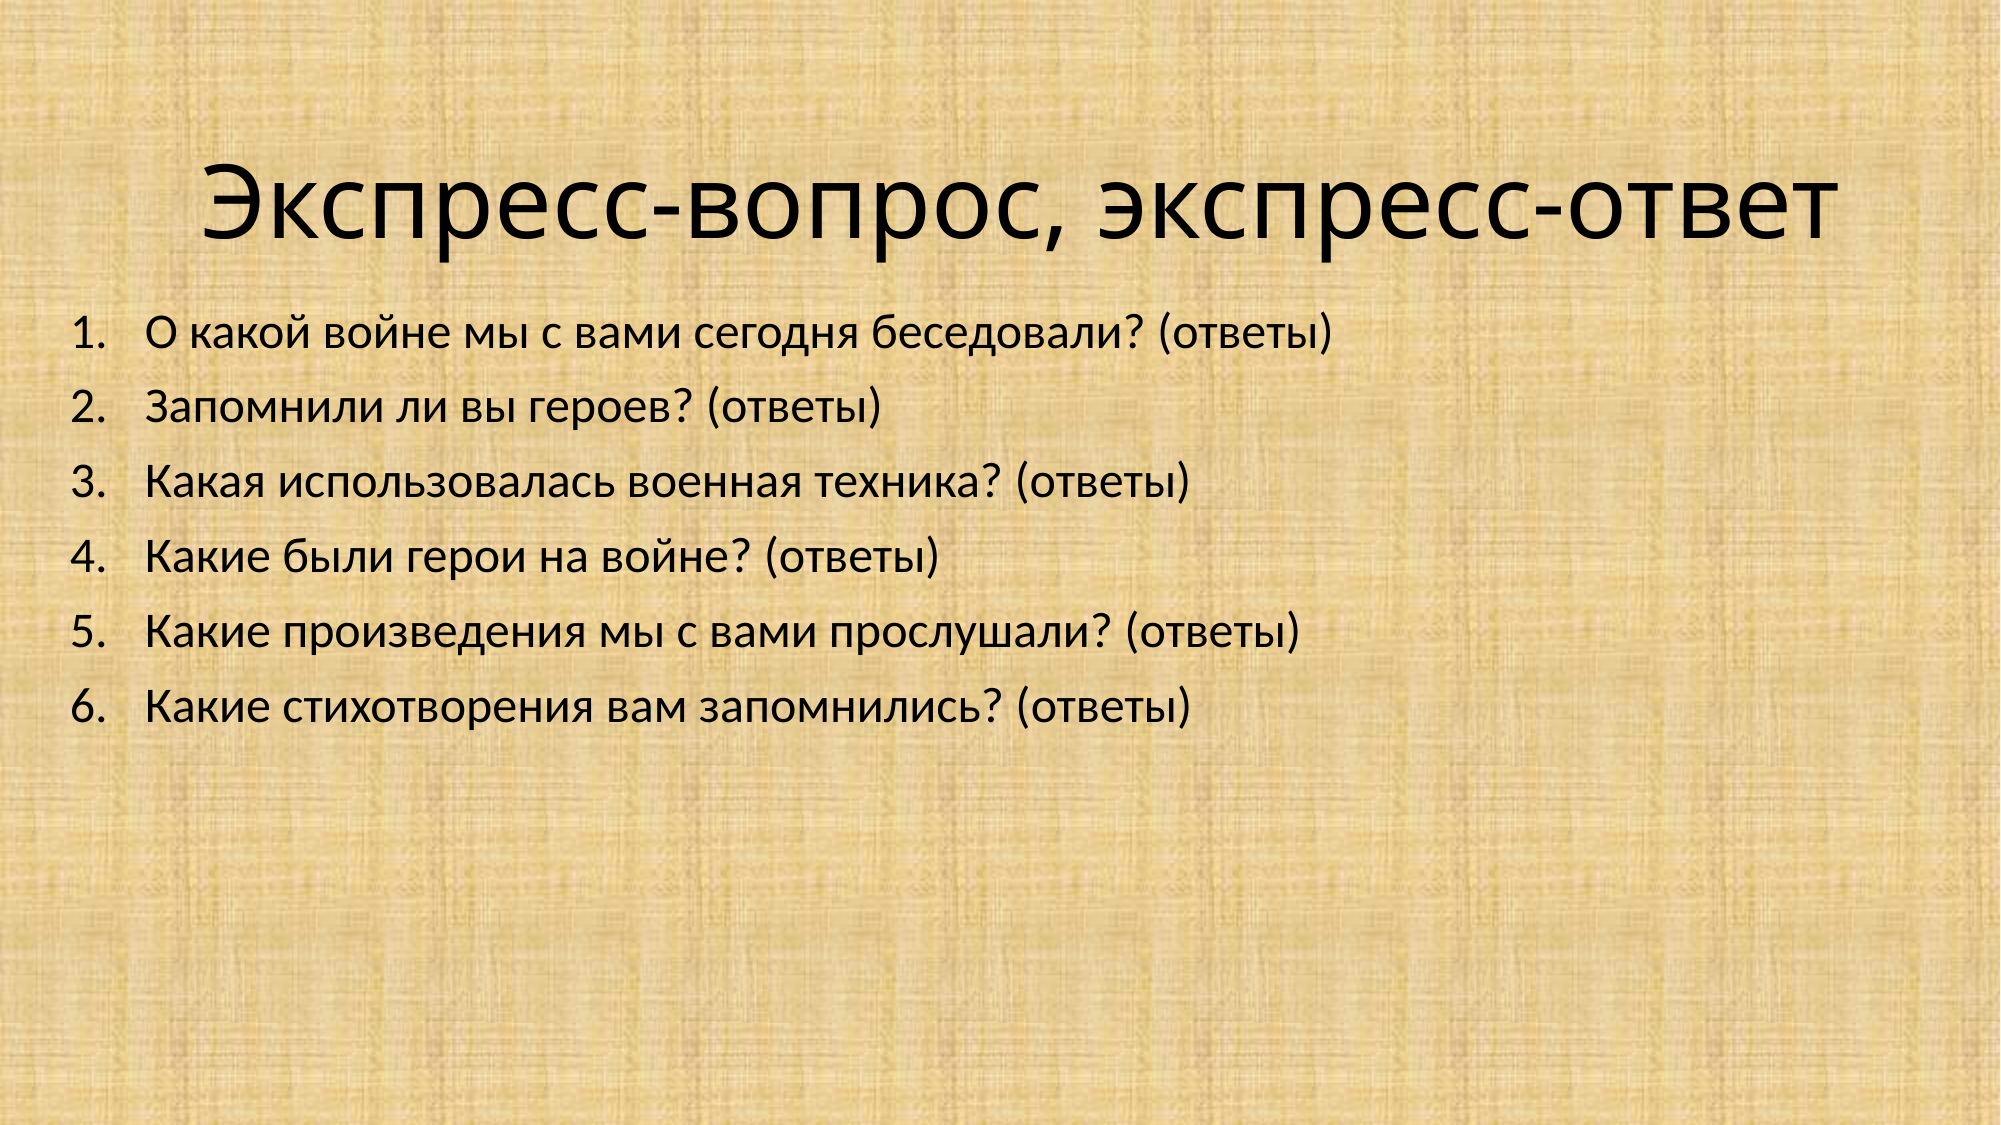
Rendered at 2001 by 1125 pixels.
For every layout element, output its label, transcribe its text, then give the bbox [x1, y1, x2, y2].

title Экспресс-вопрос, экспресс-ответ [172, 92, 1870, 297]
picture [0, 0, 2001, 1125]
subtitle О какой войне мы с вами сегодня беседовали? (ответы) Запомнили ли вы героев? (ответы) Какая использовалась военная техника? (ответы) Какие были герои на войне? (ответы) Какие произведения мы с вами прослушали? (ответы) Какие стихотворения вам запомнились? (ответы) [54, 297, 1898, 1060]
